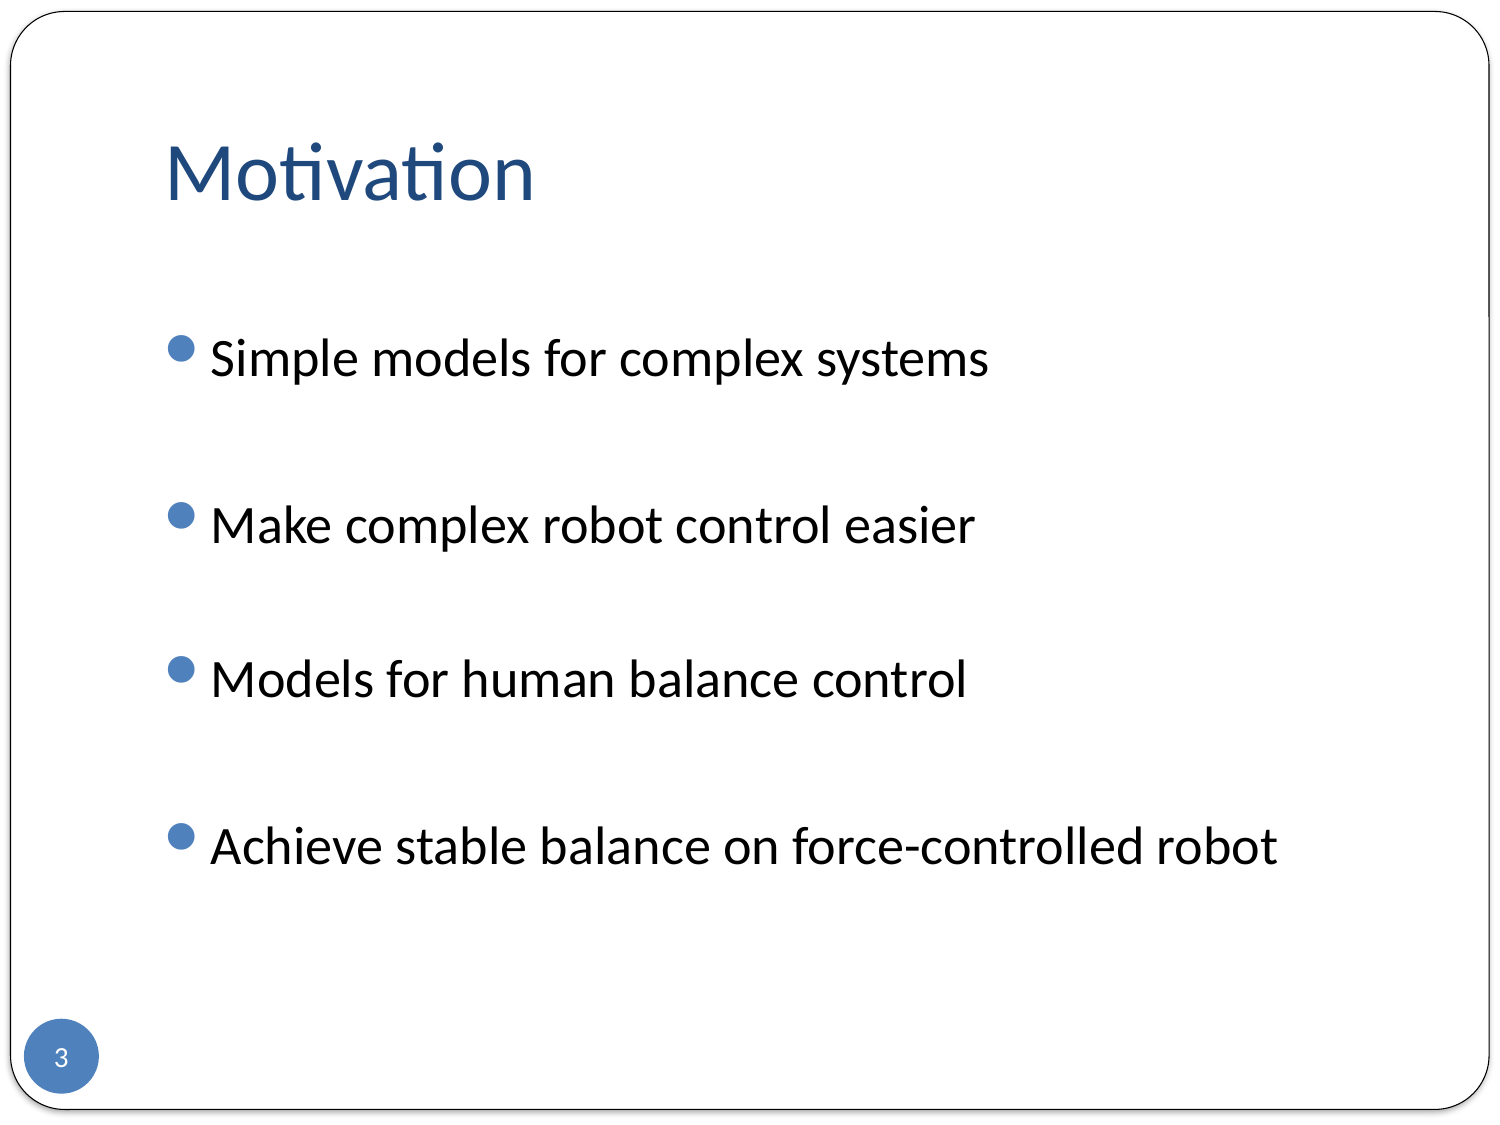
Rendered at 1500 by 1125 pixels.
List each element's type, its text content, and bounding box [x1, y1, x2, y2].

slide_number 3 [23, 1018, 99, 1094]
list Simple models for complex systems Make complex robot control easier Models for human balance control Achieve stable balance on force-controlled robot [150, 237, 1425, 988]
title Motivation [150, 45, 1425, 233]
